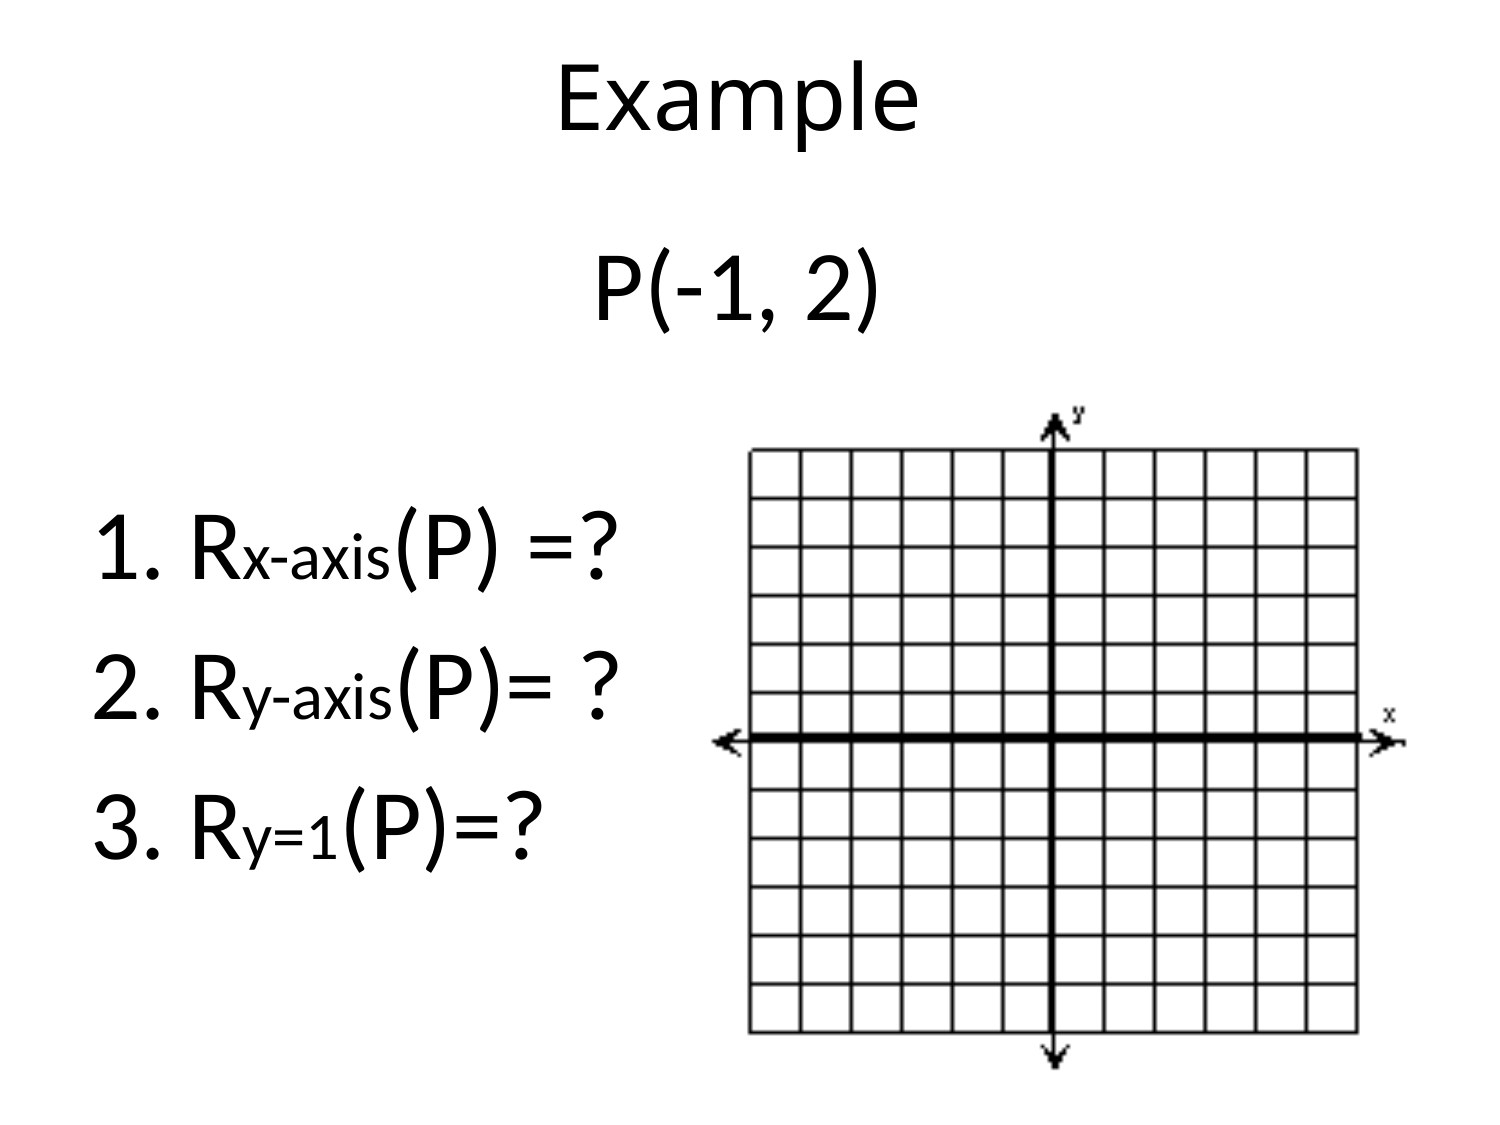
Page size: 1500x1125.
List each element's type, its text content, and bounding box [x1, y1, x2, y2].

picture [699, 387, 1426, 1098]
title Example [75, 0, 1425, 188]
list P(-1, 2) 1. Rx-axis(P) =? 2. Ry-axis(P)= ? 3. Ry=1(P)=? [75, 212, 1425, 1005]
